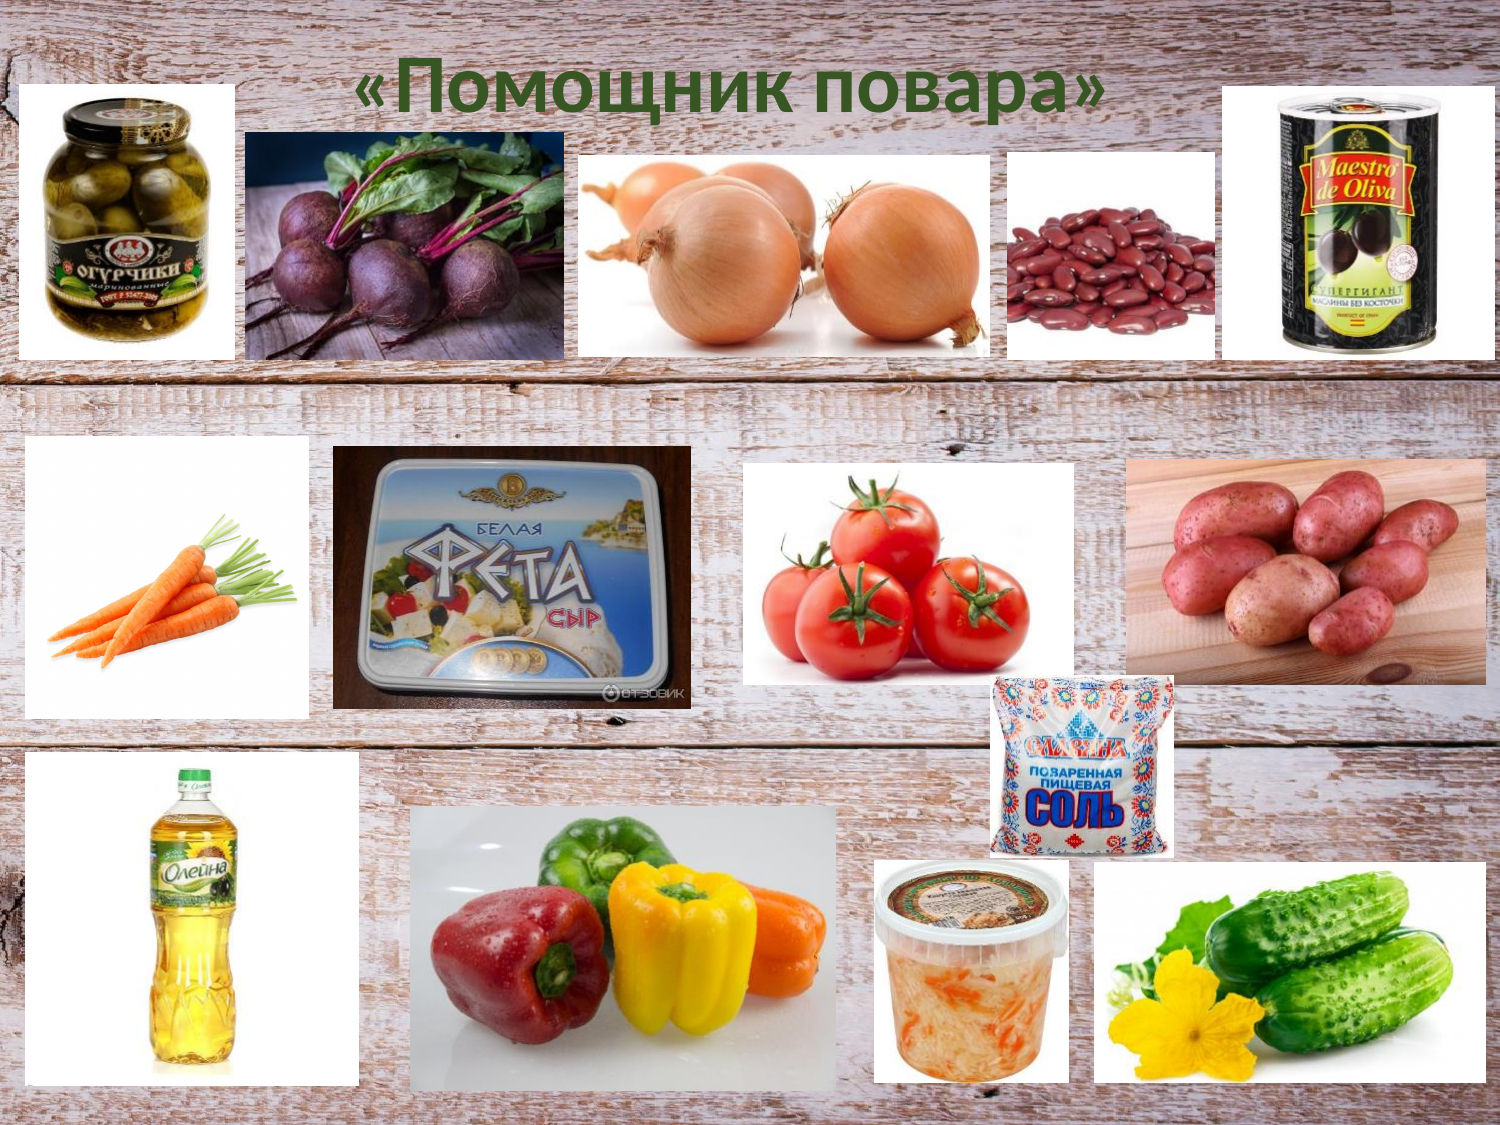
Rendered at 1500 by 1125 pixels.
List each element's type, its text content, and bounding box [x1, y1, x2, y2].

picture [0, 0, 1500, 1125]
title «Помощник повара» [85, 0, 1380, 172]
